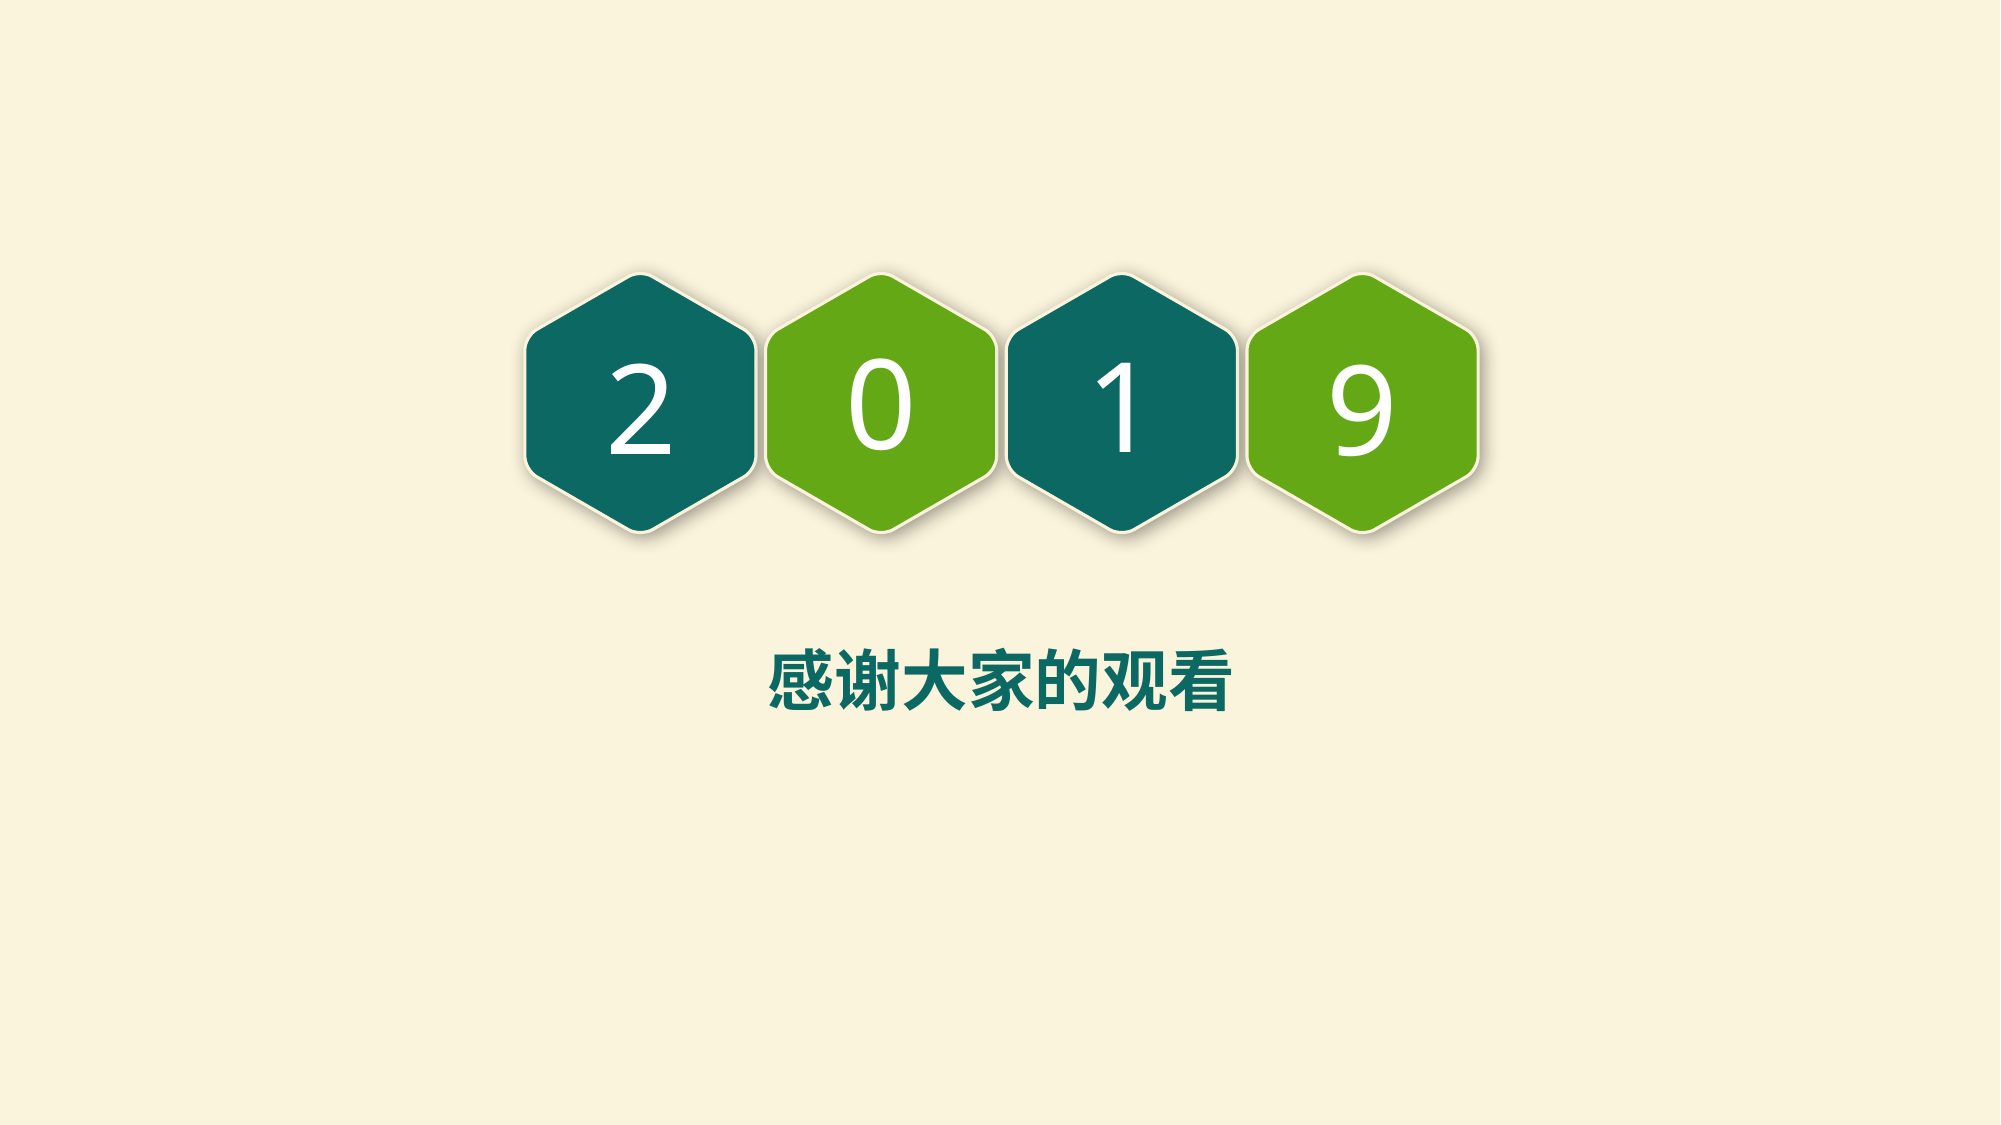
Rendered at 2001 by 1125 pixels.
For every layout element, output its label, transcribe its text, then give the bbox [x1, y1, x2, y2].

text_box [1247, 273, 1479, 533]
text_box 感谢大家的观看 [753, 631, 1250, 727]
text_box 0 [830, 317, 932, 483]
text_box 2 [590, 322, 692, 487]
text_box 9 [1312, 323, 1414, 488]
text_box [1006, 273, 1238, 533]
text_box 1 [1071, 319, 1173, 485]
text_box [524, 273, 756, 533]
text_box [765, 273, 997, 533]
